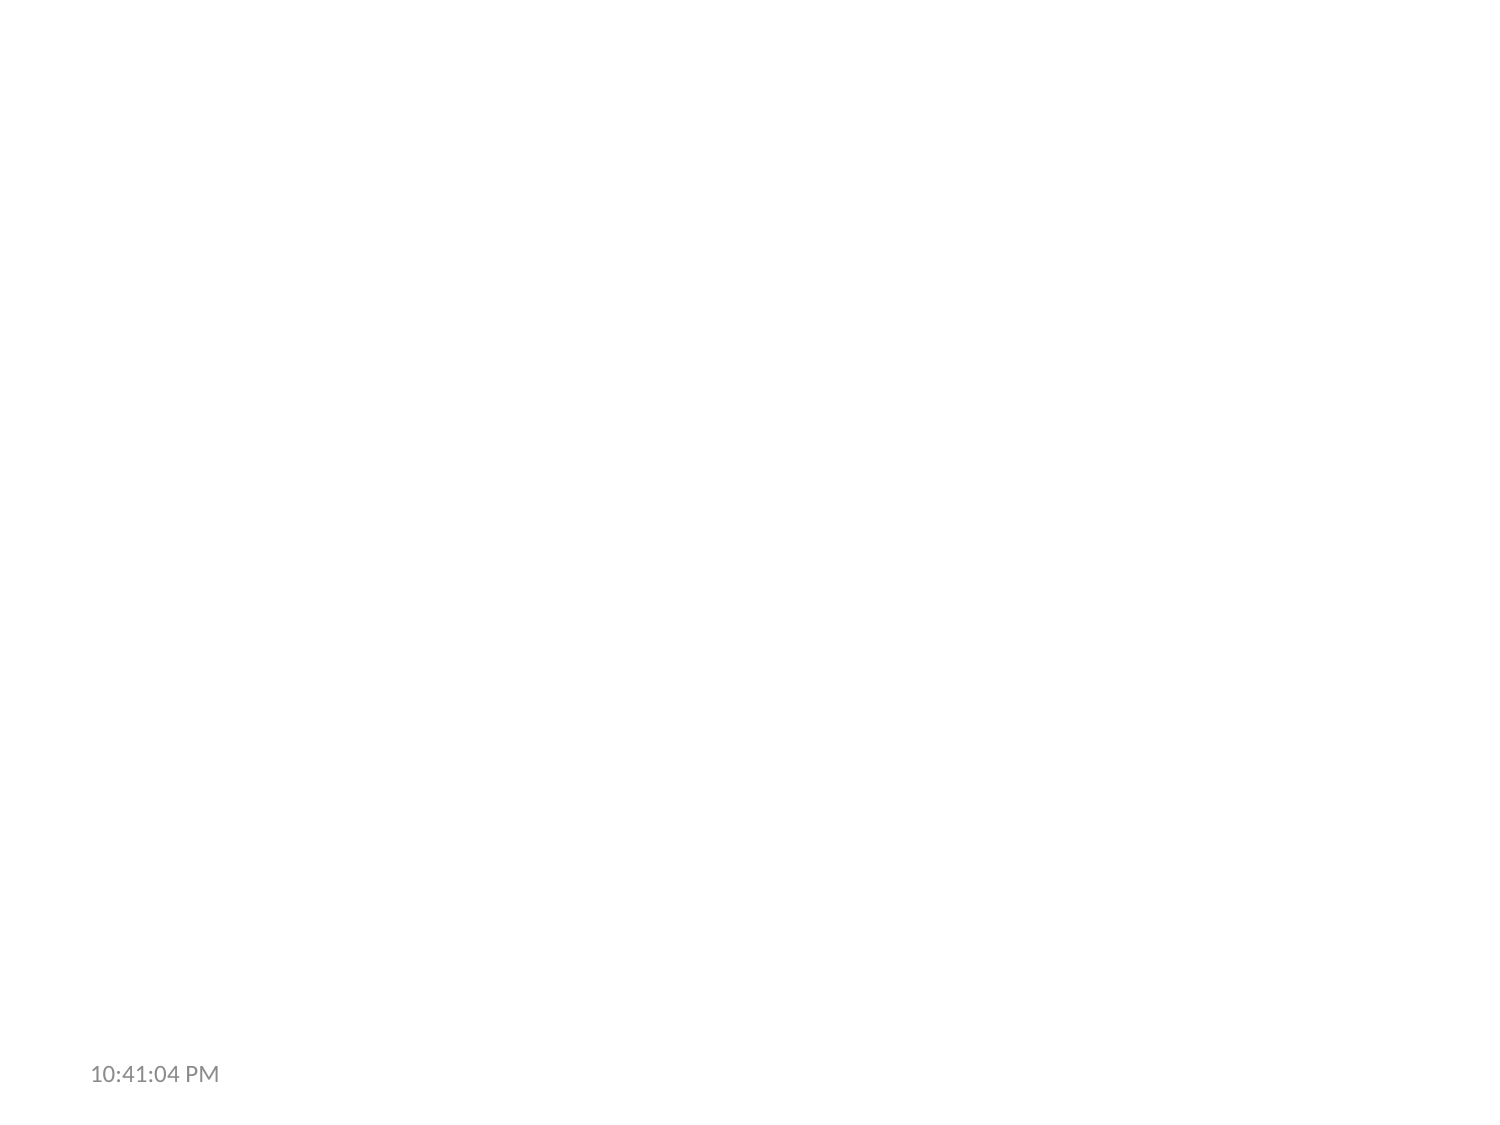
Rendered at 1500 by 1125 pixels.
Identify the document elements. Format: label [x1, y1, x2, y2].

slide_number [75, 1042, 425, 1103]
